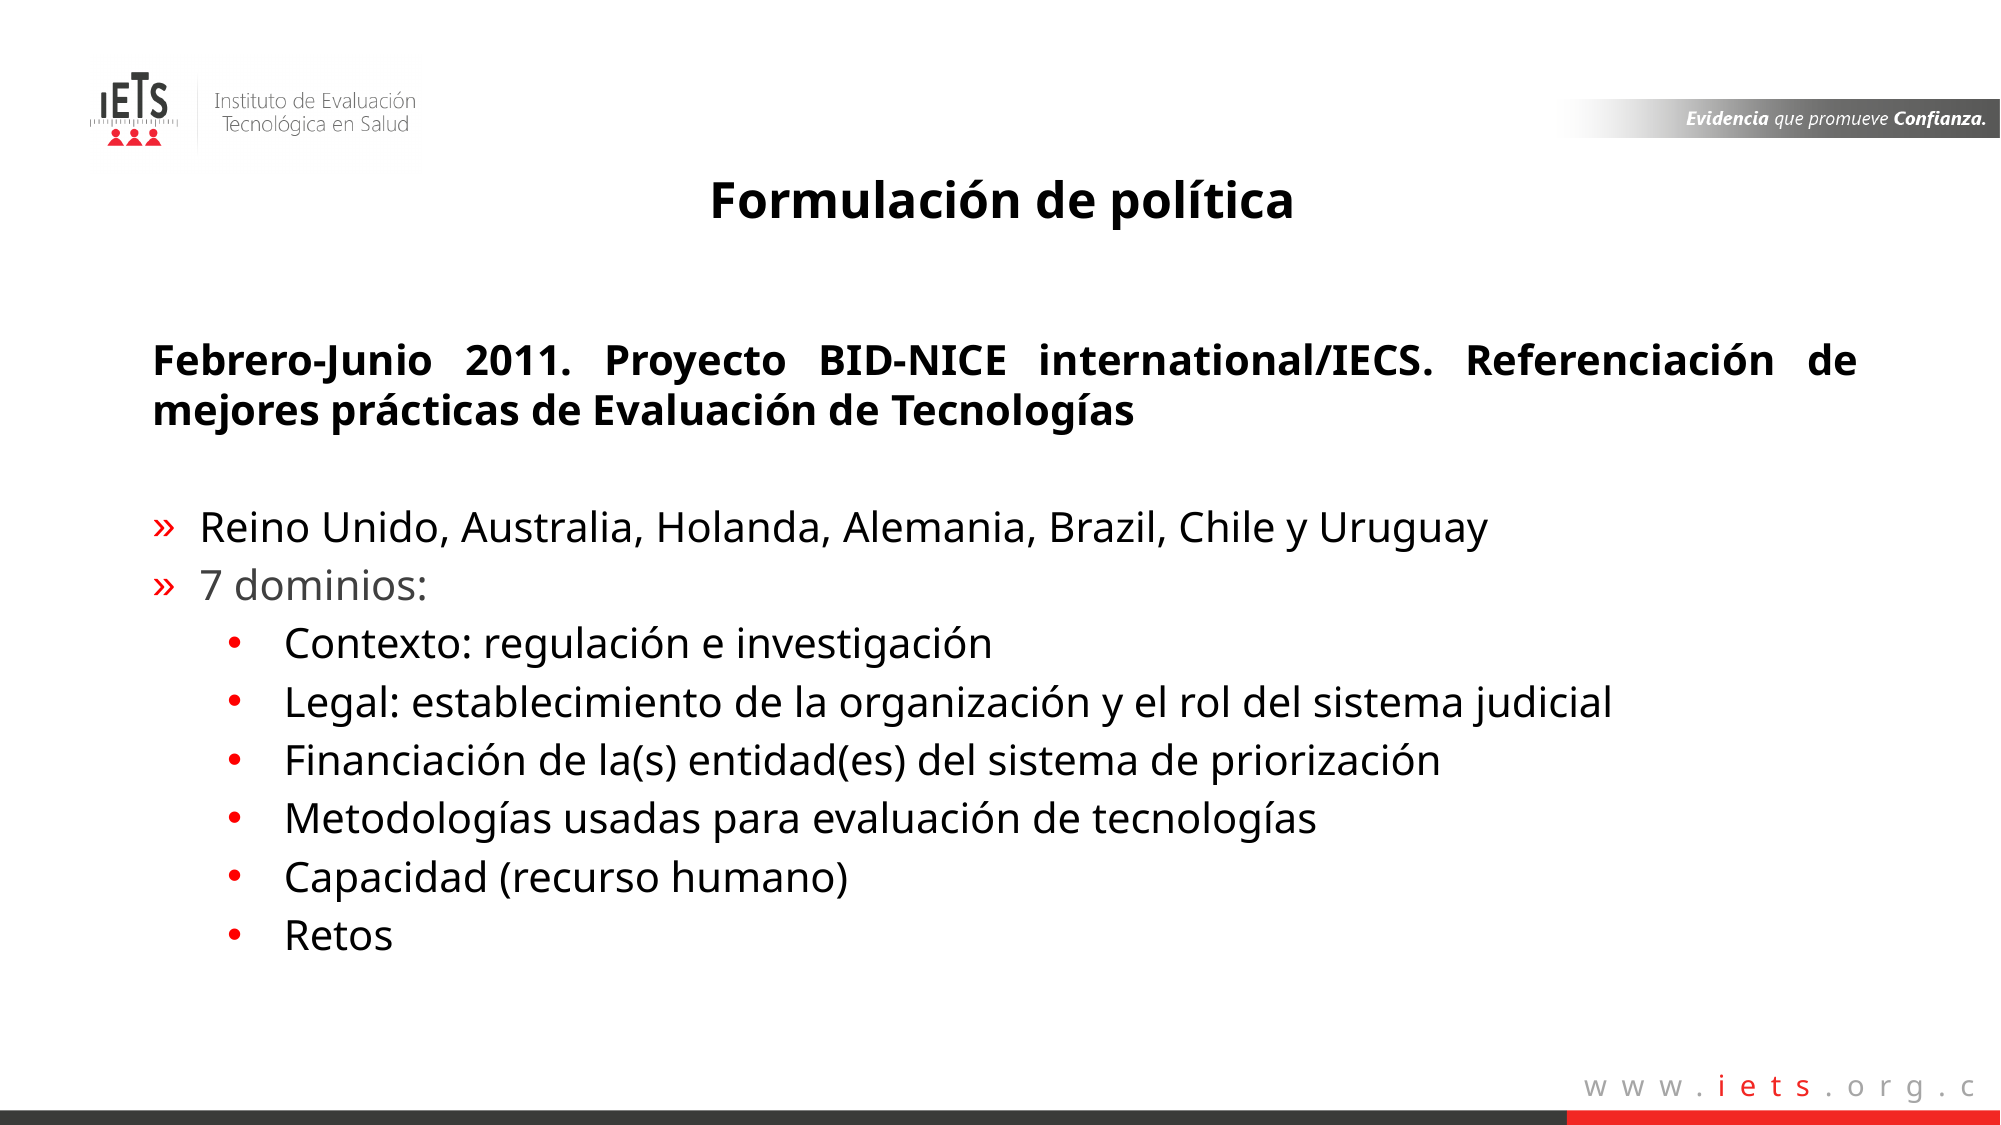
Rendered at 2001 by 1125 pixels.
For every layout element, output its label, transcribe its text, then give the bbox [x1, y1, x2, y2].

text_box Formulación de política [273, 160, 1733, 279]
list Febrero-Junio 2011. Proyecto BID-NICE international/IECS. Referenciación de mejores prácticas de Evaluación de Tecnologías Reino Unido, Australia, Holanda, Alemania, Brazil, Chile y Uruguay 7 dominios: Contexto: regulación e investigación Legal: establecimiento de la organización y el rol del sistema judicial Financiación de la(s) entidad(es) del sistema de priorización Metodologías usadas para evaluación de tecnologías Capacidad (recurso humano) Retos [137, 326, 1875, 1024]
picture [90, 54, 422, 174]
picture [1546, 99, 2000, 138]
